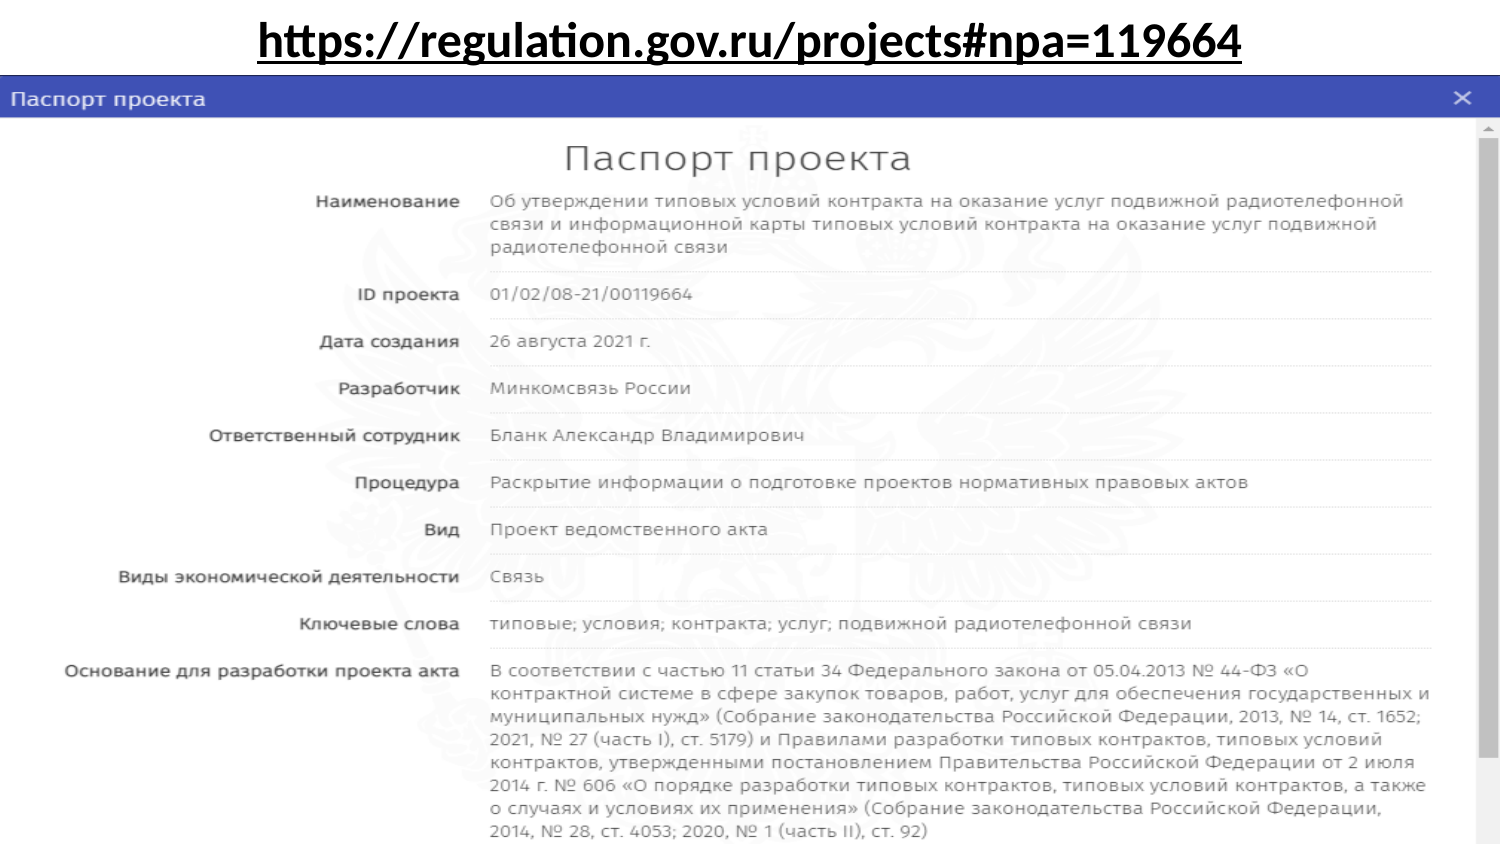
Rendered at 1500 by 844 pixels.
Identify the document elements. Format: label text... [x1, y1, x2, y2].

text_box https://regulation.gov.ru/projects#npa=119664 [0, 0, 1500, 75]
picture [0, 75, 1500, 844]
